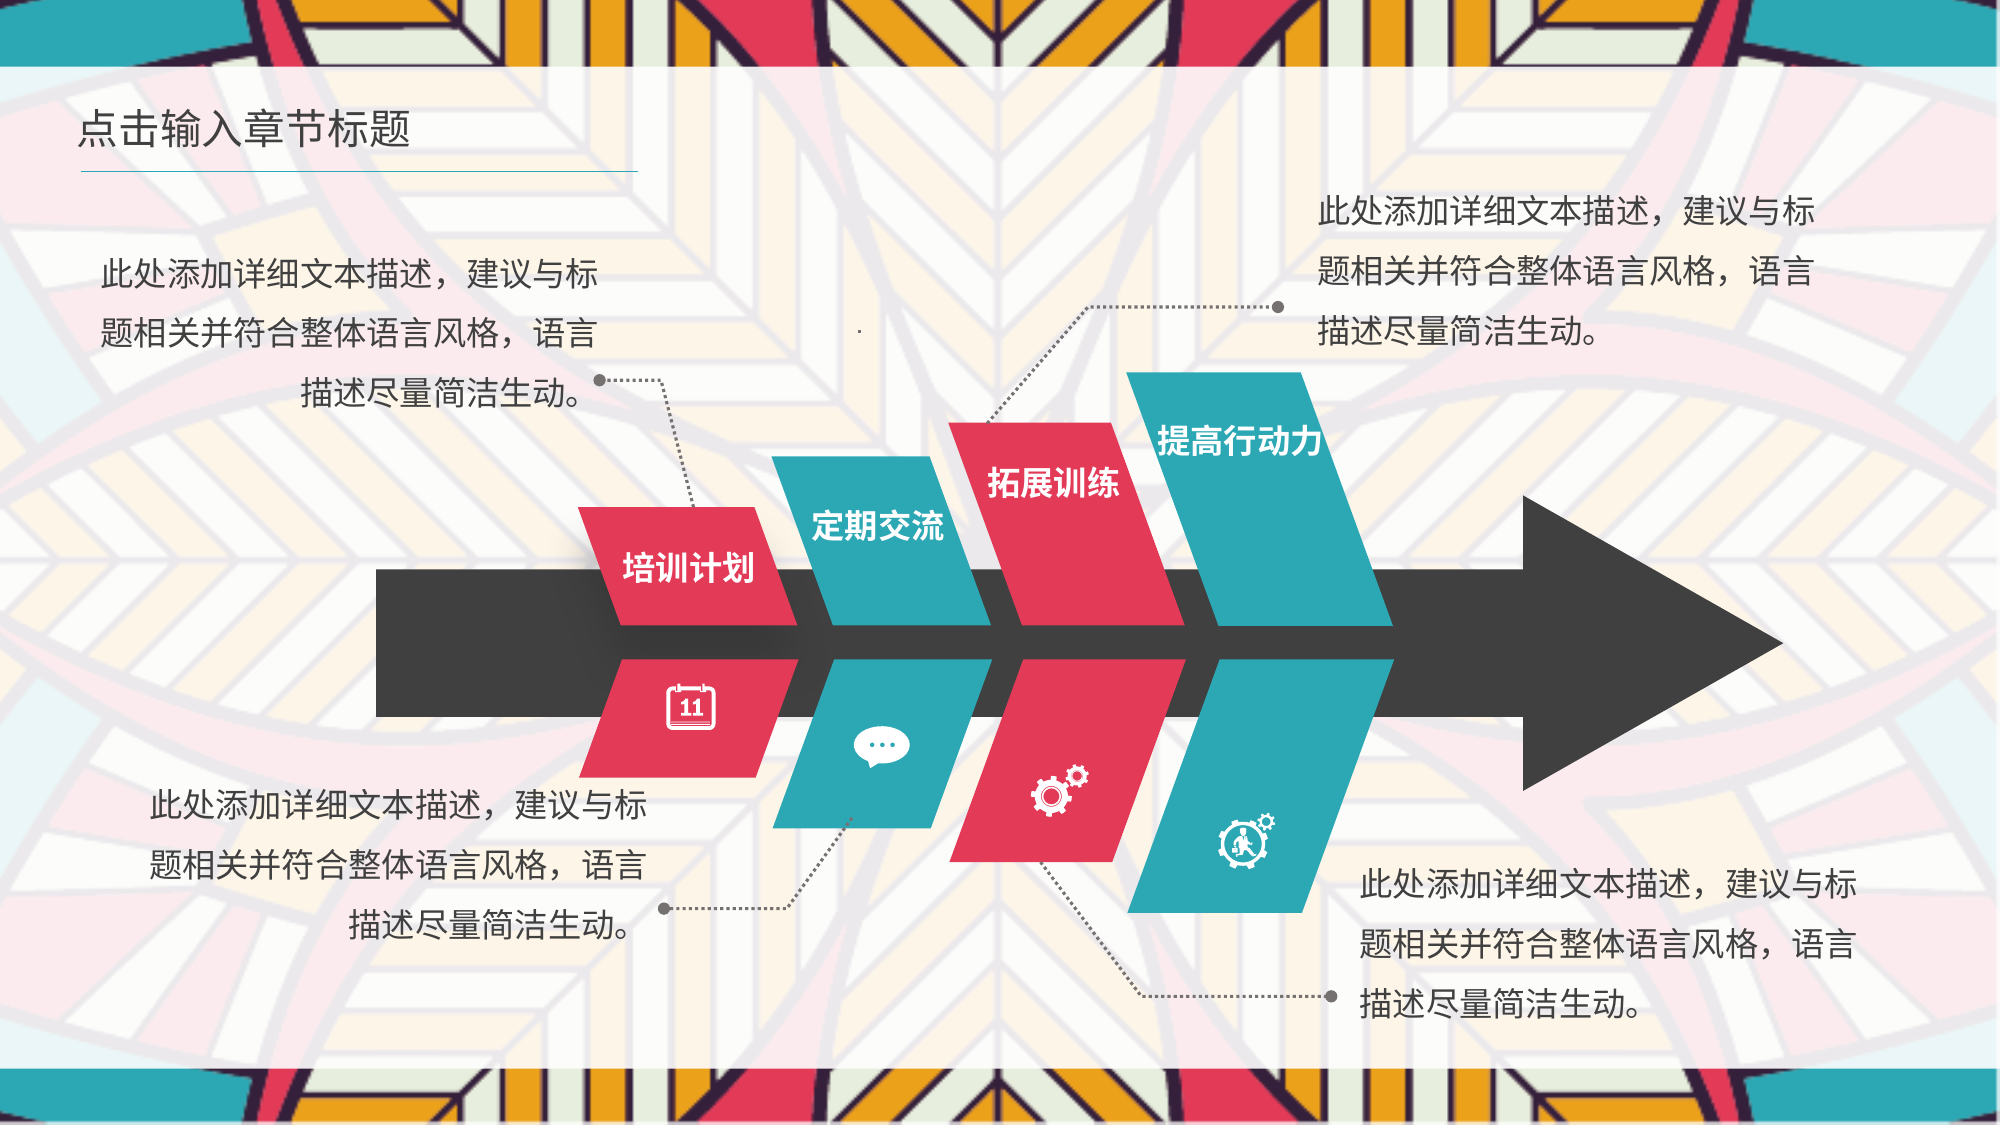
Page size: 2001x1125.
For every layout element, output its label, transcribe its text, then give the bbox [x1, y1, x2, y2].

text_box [1040, 862, 1863, 1024]
picture [0, 1069, 2000, 1125]
picture [0, 0, 2000, 66]
list 点击输入章节标题 [61, 90, 784, 172]
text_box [96, 318, 694, 508]
text_box [807, 493, 1786, 793]
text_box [578, 659, 1395, 913]
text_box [145, 817, 852, 945]
text_box [374, 568, 597, 719]
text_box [577, 372, 1393, 626]
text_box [987, 255, 1820, 424]
